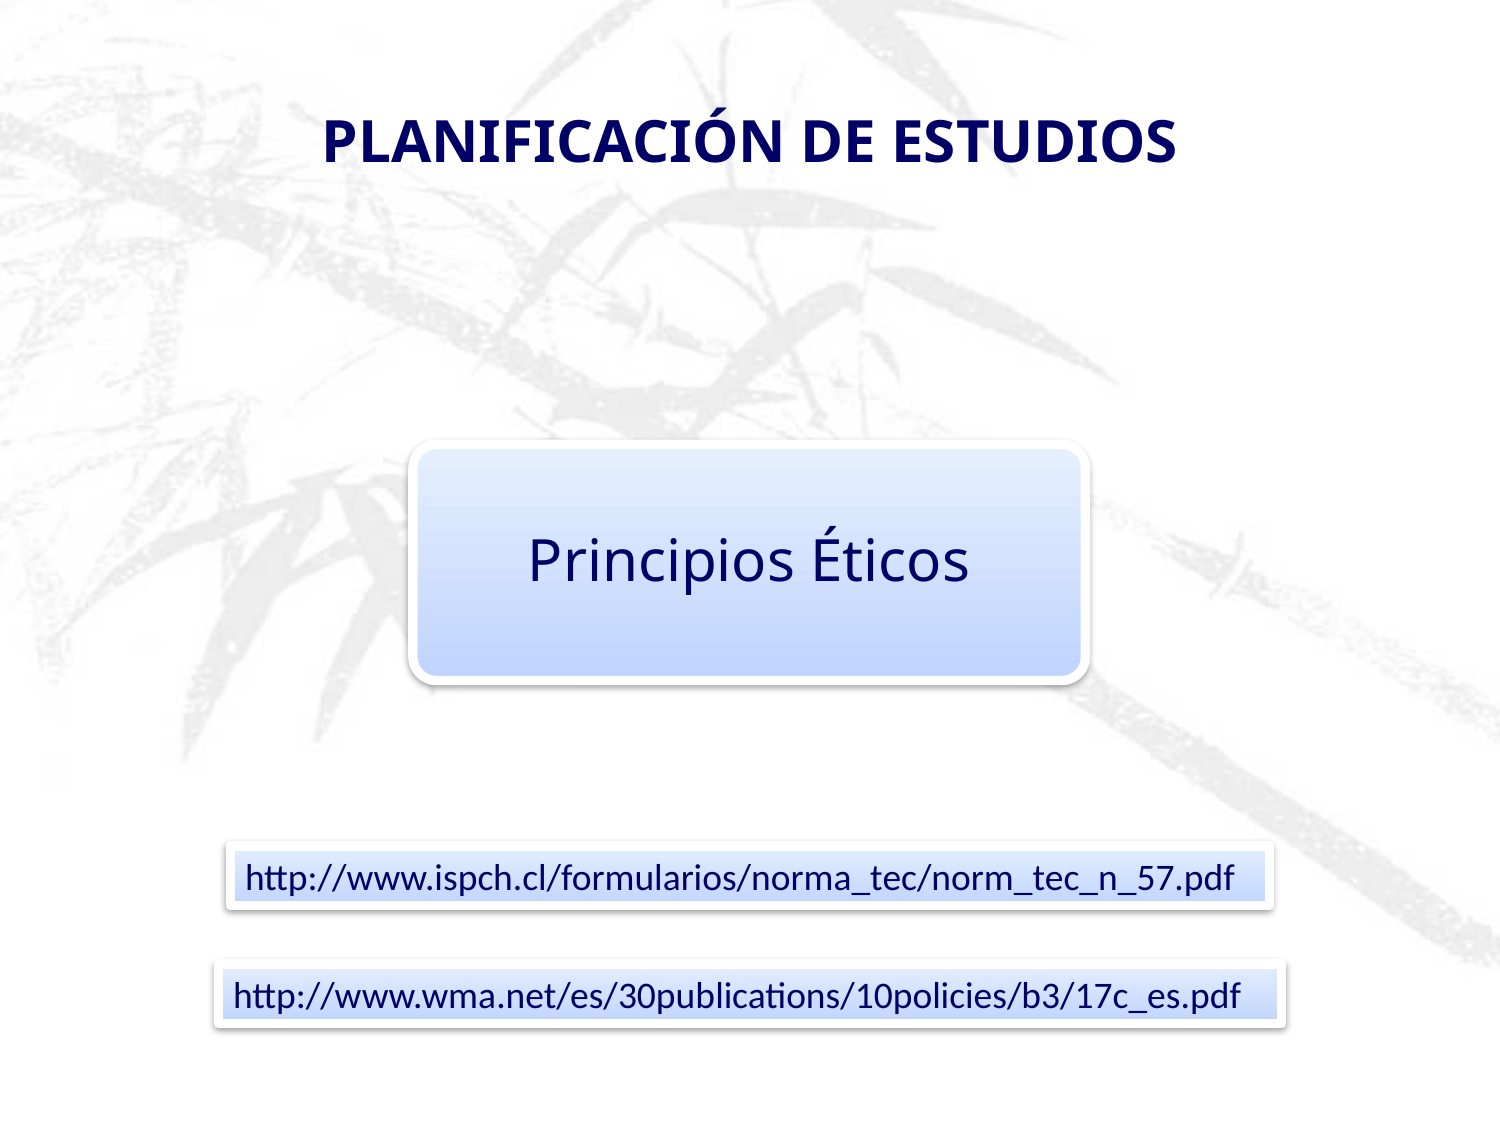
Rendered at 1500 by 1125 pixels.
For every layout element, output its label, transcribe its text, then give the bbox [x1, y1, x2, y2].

text_box http://www.wma.net/es/30publications/10policies/b3/17c_es.pdf [218, 963, 1282, 1025]
title PLANIFICACIÓN DE ESTUDIOS [75, 45, 1425, 233]
text_box http://www.ispch.cl/formularios/norma_tec/norm_tec_n_57.pdf [229, 845, 1270, 906]
picture [0, 0, 1500, 1125]
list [74, 444, 1424, 681]
